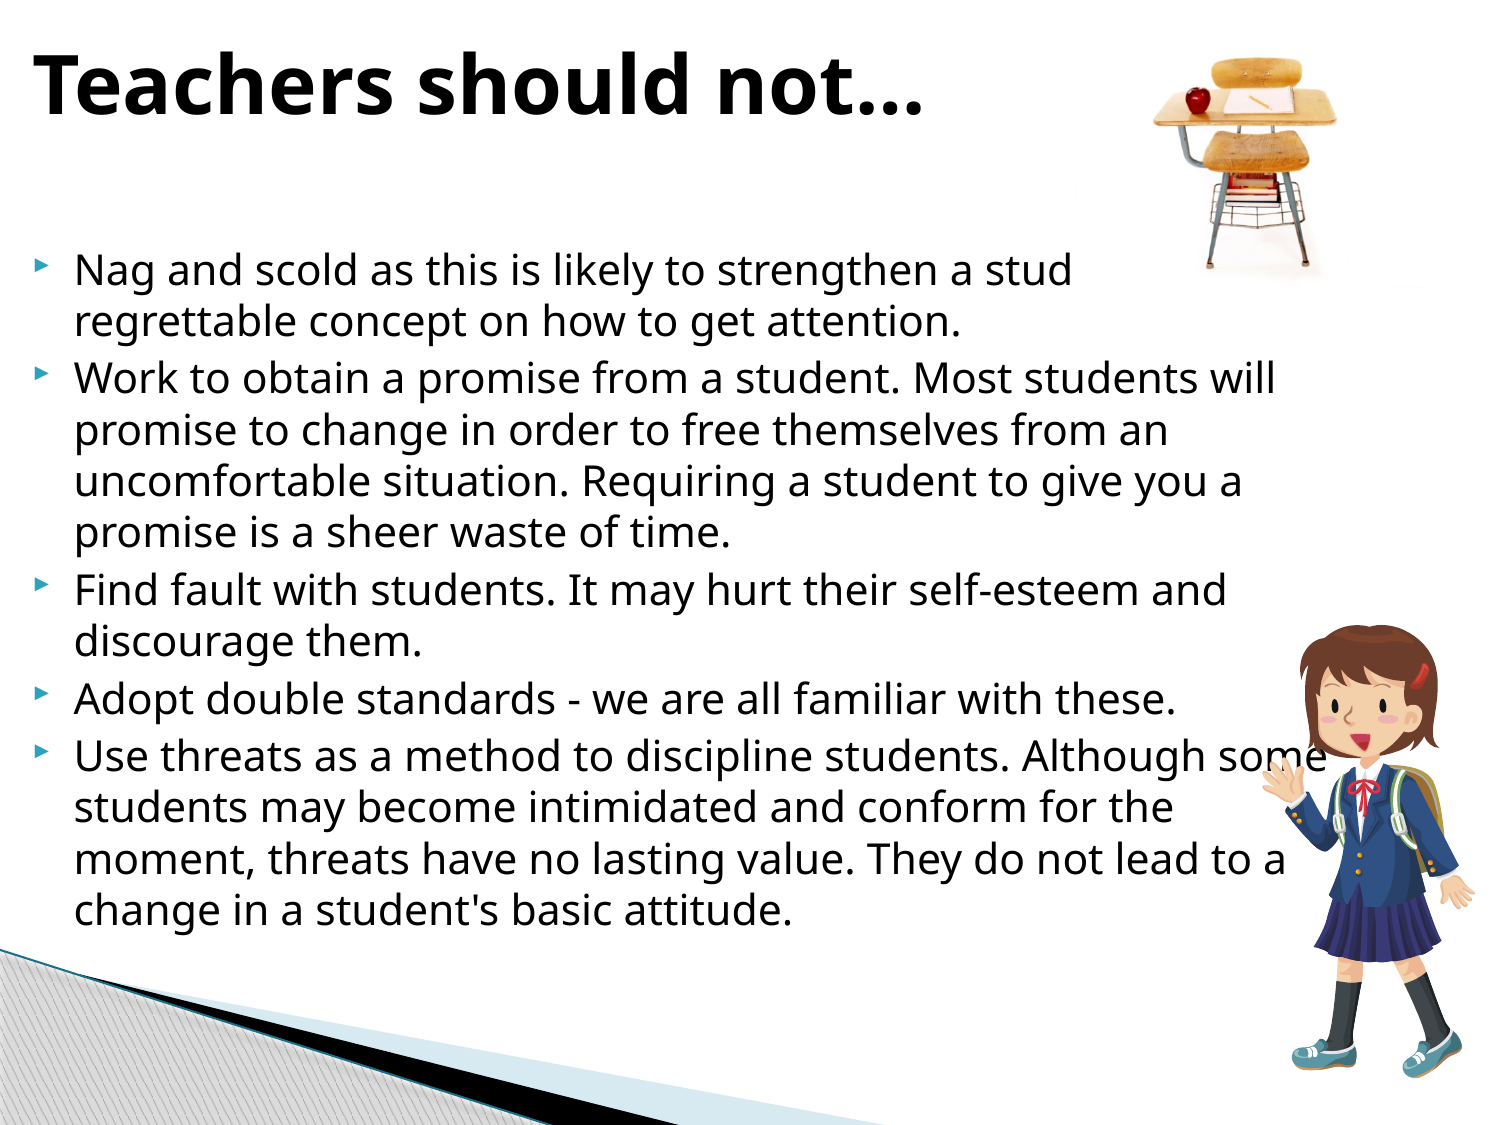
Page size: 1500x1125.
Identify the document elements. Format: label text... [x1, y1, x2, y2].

picture [1074, 24, 1425, 288]
picture [1262, 624, 1476, 1079]
list Teachers should not… Nag and scold as this is likely to strengthen a student's regrettable concept on how to get attention. Work to obtain a promise from a student. Most students will promise to change in order to free themselves from an uncomfortable situation. Requiring a student to give you a promise is a sheer waste of time. Find fault with students. It may hurt their self-esteem and discourage them. Adopt double standards - we are all familiar with these. Use threats as a method to discipline students. Although some students may become intimidated and conform for the moment, threats have no lasting value. They do not lead to a change in a student's basic attitude. [0, 24, 1363, 948]
